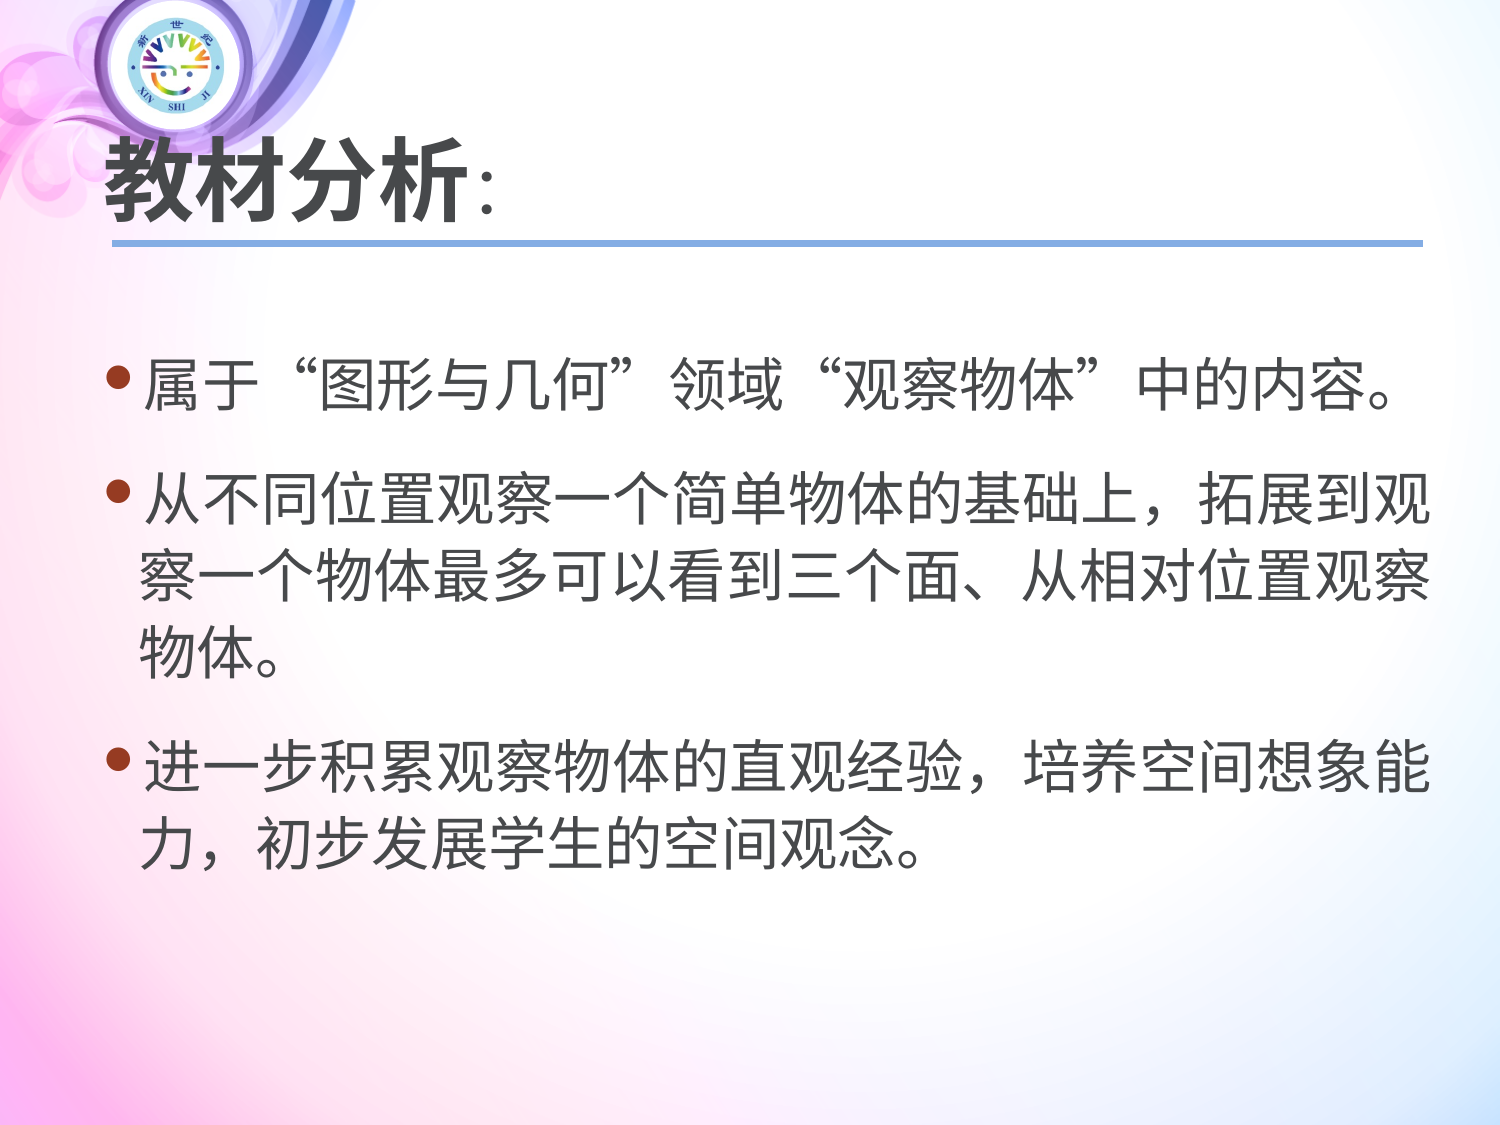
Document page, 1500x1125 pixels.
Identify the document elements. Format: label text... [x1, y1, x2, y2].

picture [0, 0, 1500, 1125]
text_box 教材分析： 属于“图形与几何”领域“观察物体”中的内容。 从不同位置观察一个简单物体的基础上，拓展到观察一个物体最多可以看到三个面、从相对位置观察物体。 进一步积累观察物体的直观经验，培养空间想象能力，初步发展学生的空间观念。 [88, 115, 1447, 885]
